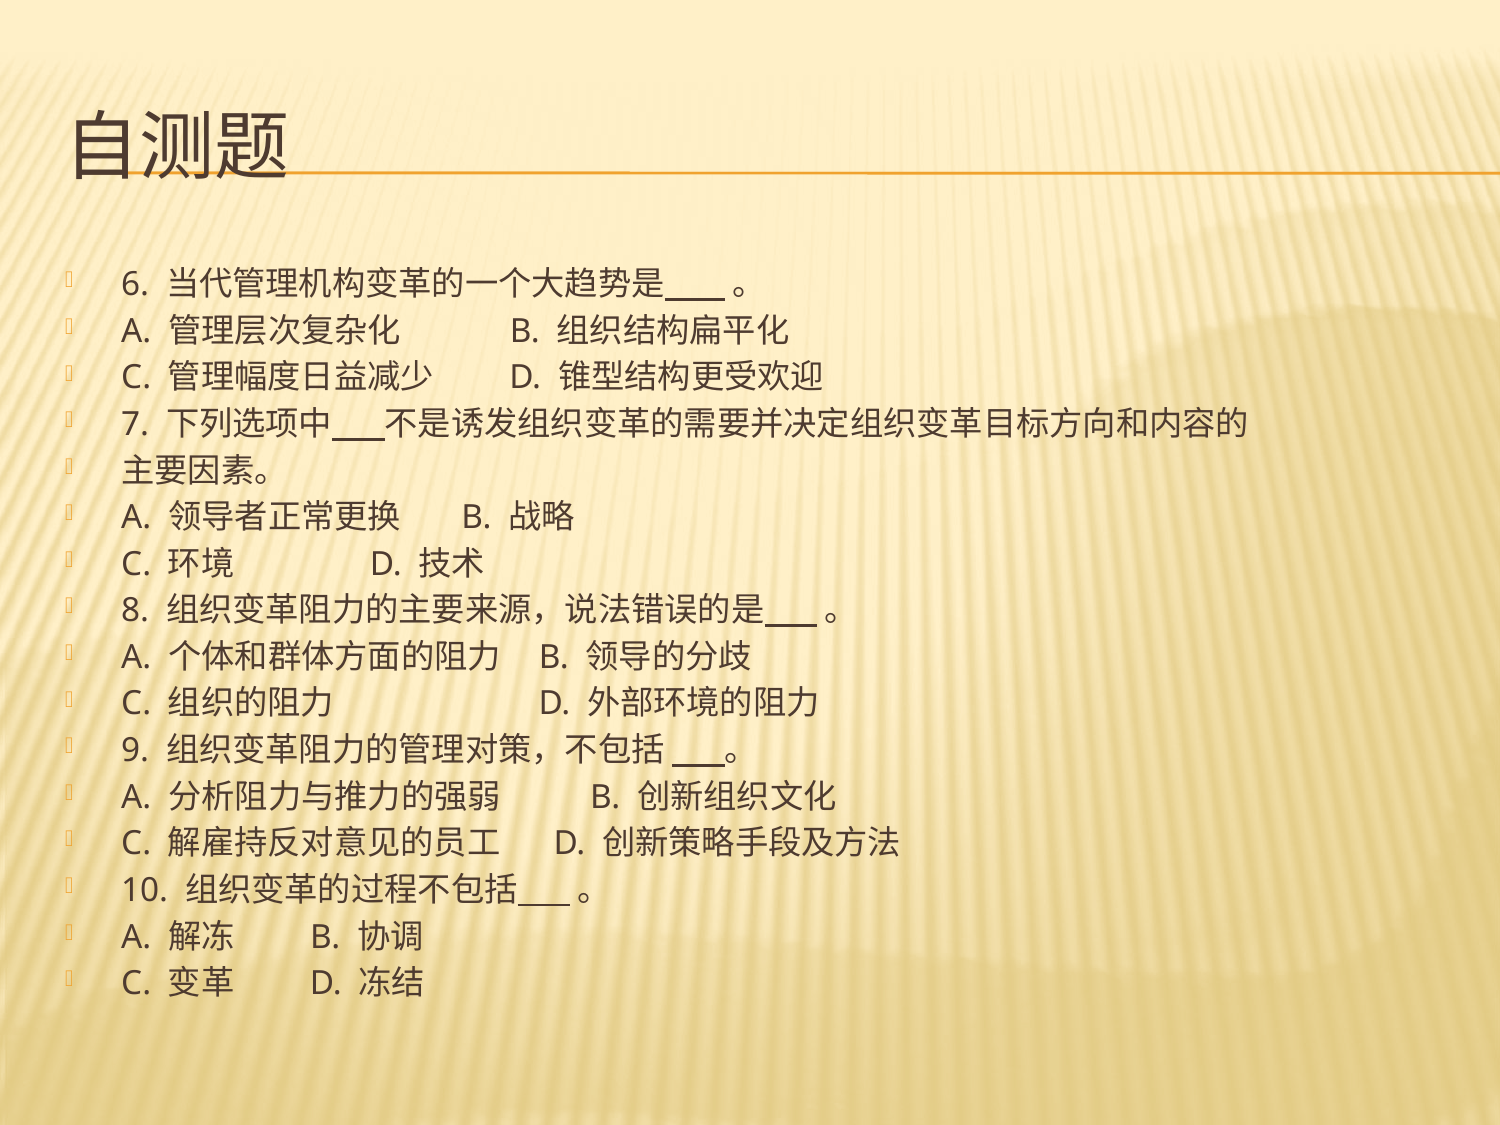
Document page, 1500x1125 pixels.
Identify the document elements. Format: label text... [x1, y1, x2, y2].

title 自测题 [50, 75, 1475, 213]
list 6. 当代管理机构变革的一个大趋势是 。 A. 管理层次复杂化 B. 组织结构扁平化 C. 管理幅度日益减少 D. 锥型结构更受欢迎 7. 下列选项中 不是诱发组织变革的需要并决定组织变革目标方向和内容的 主要因素。 A. 领导者正常更换 B. 战略 C. 环境 D. 技术 8. 组织变革阻力的主要来源，说法错误的是 。 A. 个体和群体方面的阻力 B. 领导的分歧 C. 组织的阻力 D. 外部环境的阻力 9. 组织变革阻力的管理对策，不包括 。 A. 分析阻力与推力的强弱 B. 创新组织文化 C. 解雇持反对意见的员工 D. 创新策略手段及方法 10. 组织变革的过程不包括 。 A. 解冻 B. 协调 C. 变革 D. 冻结 [49, 254, 1476, 998]
